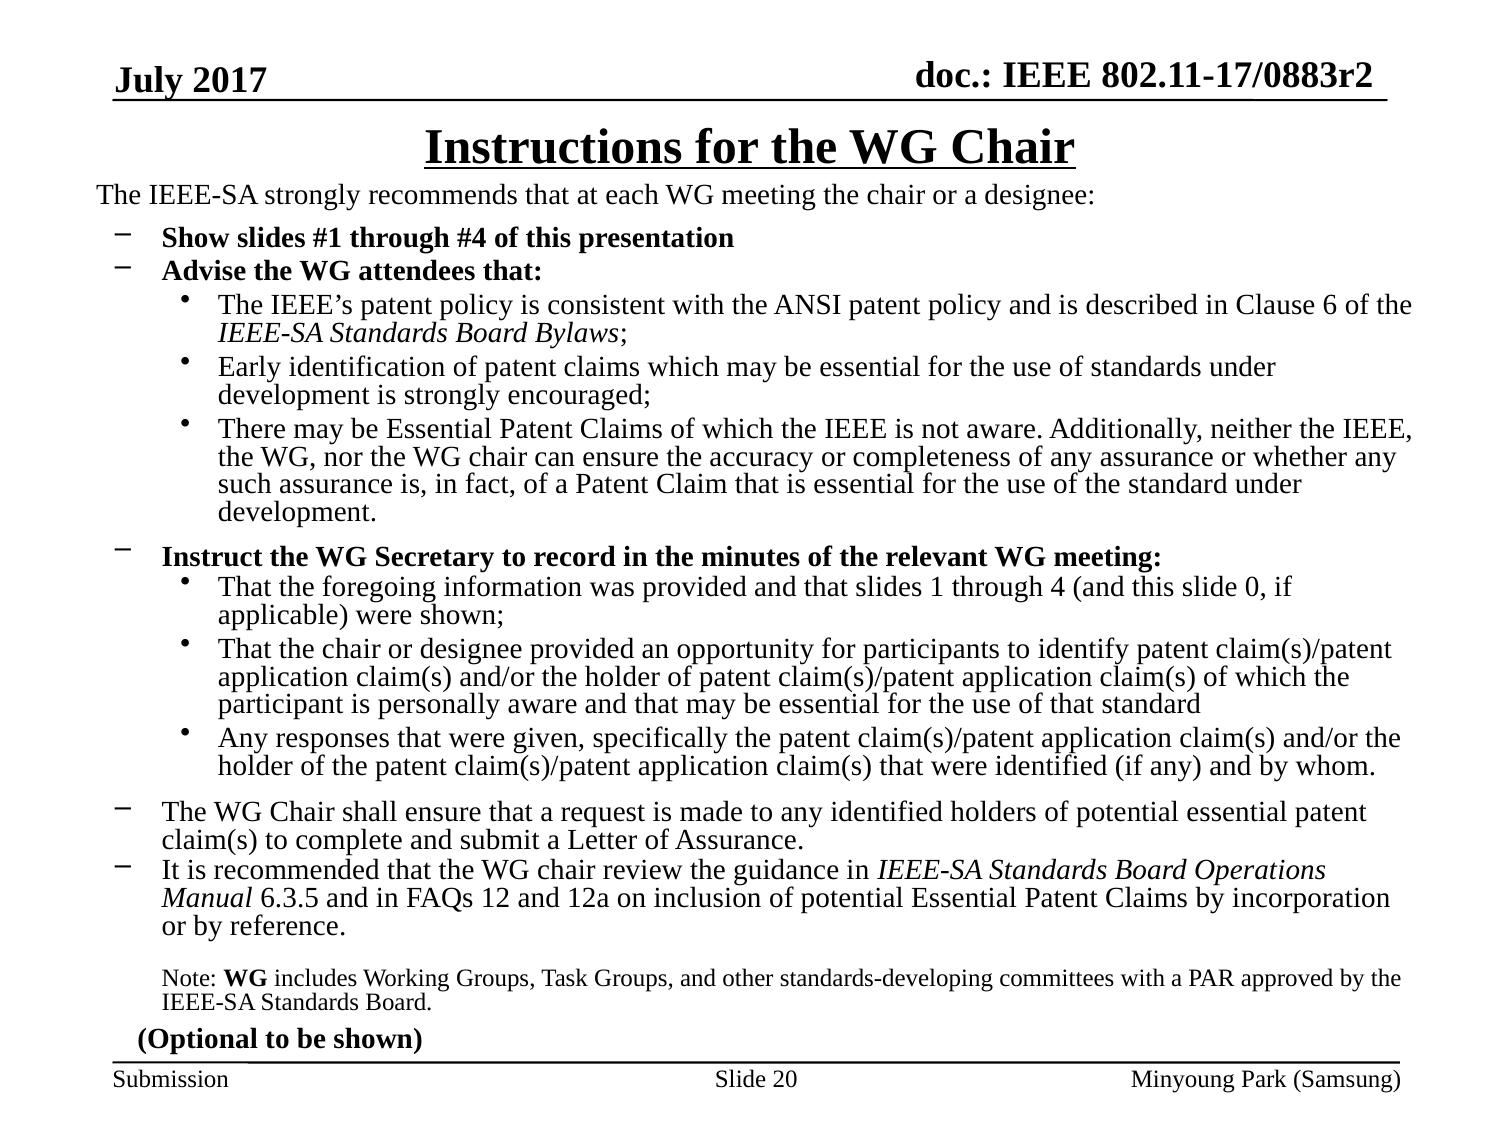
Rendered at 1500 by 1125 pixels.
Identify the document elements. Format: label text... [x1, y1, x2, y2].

slide_number Slide 20 [712, 1061, 800, 1093]
text_box The IEEE-SA strongly recommends that at each WG meeting the chair or a designee: Show slides #1 through #4 of this presentation Advise the WG attendees that: The IEEE’s patent policy is consistent with the ANSI patent policy and is described in Clause 6 of the IEEE-SA Standards Board Bylaws; Early identification of patent claims which may be essential for the use of standards under development is strongly encouraged; There may be Essential Patent Claims of which the IEEE is not aware. Additionally, neither the IEEE, the WG, nor the WG chair can ensure the accuracy or completeness of any assurance or whether any such assurance is, in fact, of a Patent Claim that is essential for the use of the standard under development. Instruct the WG Secretary to record in the minutes of the relevant WG meeting: That the foregoing information was provided and that slides 1 through 4 (and this slide 0, if applicable) were shown; That the chair or designee provided an opportunity for participants to identify patent claim(s)/patent application claim(s) and/or the holder of patent claim(s)/patent application claim(s) of which the participant is personally aware and that may be essential for the use of that standard Any responses that were given, specifically the patent claim(s)/patent application claim(s) and/or the holder of the patent claim(s)/patent application claim(s) that were identified (if any) and by whom. The WG Chair shall ensure that a request is made to any identified holders of potential essential patent claim(s) to complete and submit a Letter of Assurance. It is recommended that the WG chair review the guidance in IEEE-SA Standards Board Operations Manual 6.3.5 and in FAQs 12 and 12a on inclusion of potential Essential Patent Claims by incorporation or by reference. Note: WG includes Working Groups, Task Groups, and other standards-developing committees with a PAR approved by the IEEE-SA Standards Board. [24, 174, 1438, 975]
text_box (Optional to be shown) [122, 1012, 439, 1063]
text_box Instructions for the WG Chair [112, 112, 1388, 174]
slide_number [114, 54, 374, 101]
footer Minyoung Park (Samsung) [949, 1061, 1402, 1093]
